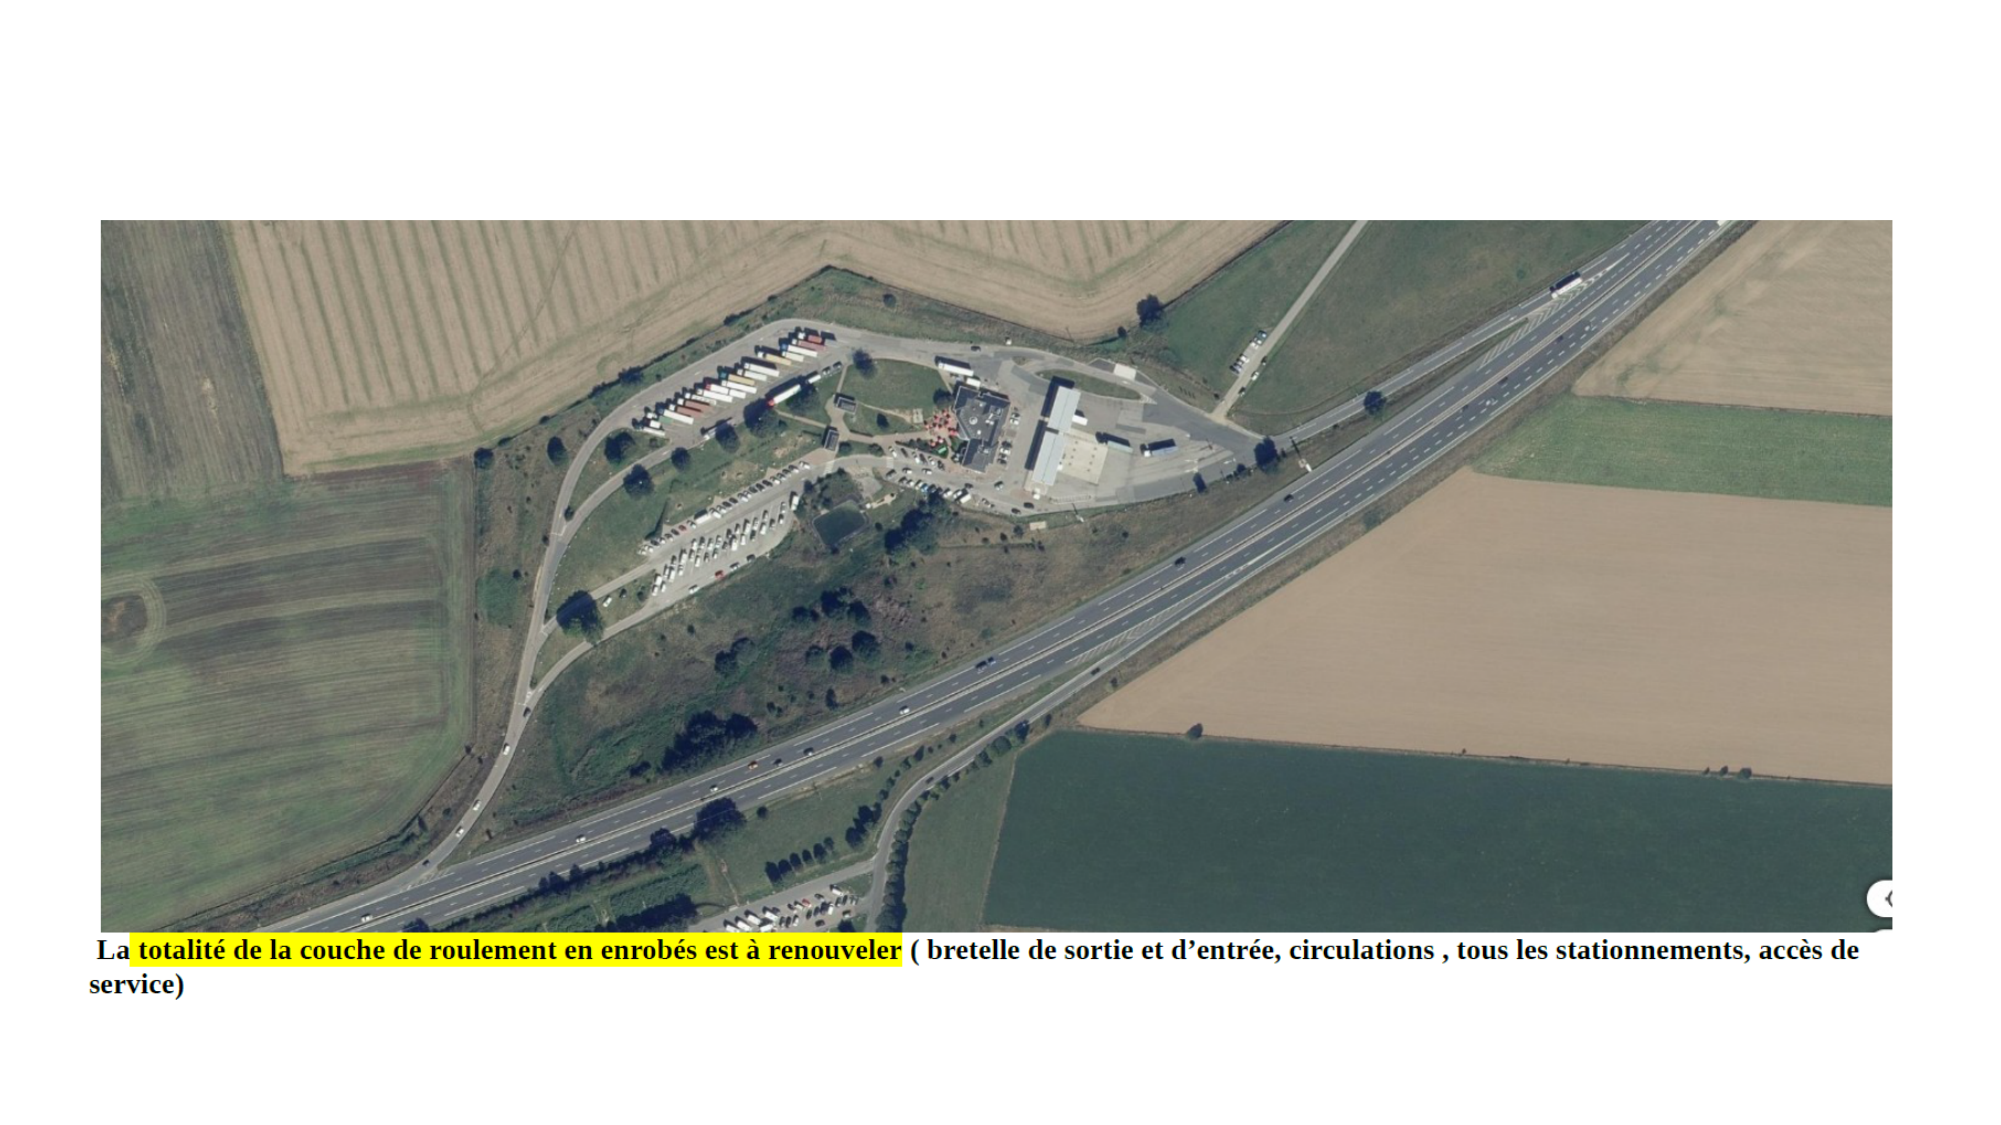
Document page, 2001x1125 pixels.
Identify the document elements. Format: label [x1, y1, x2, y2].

picture [70, 166, 1930, 1011]
